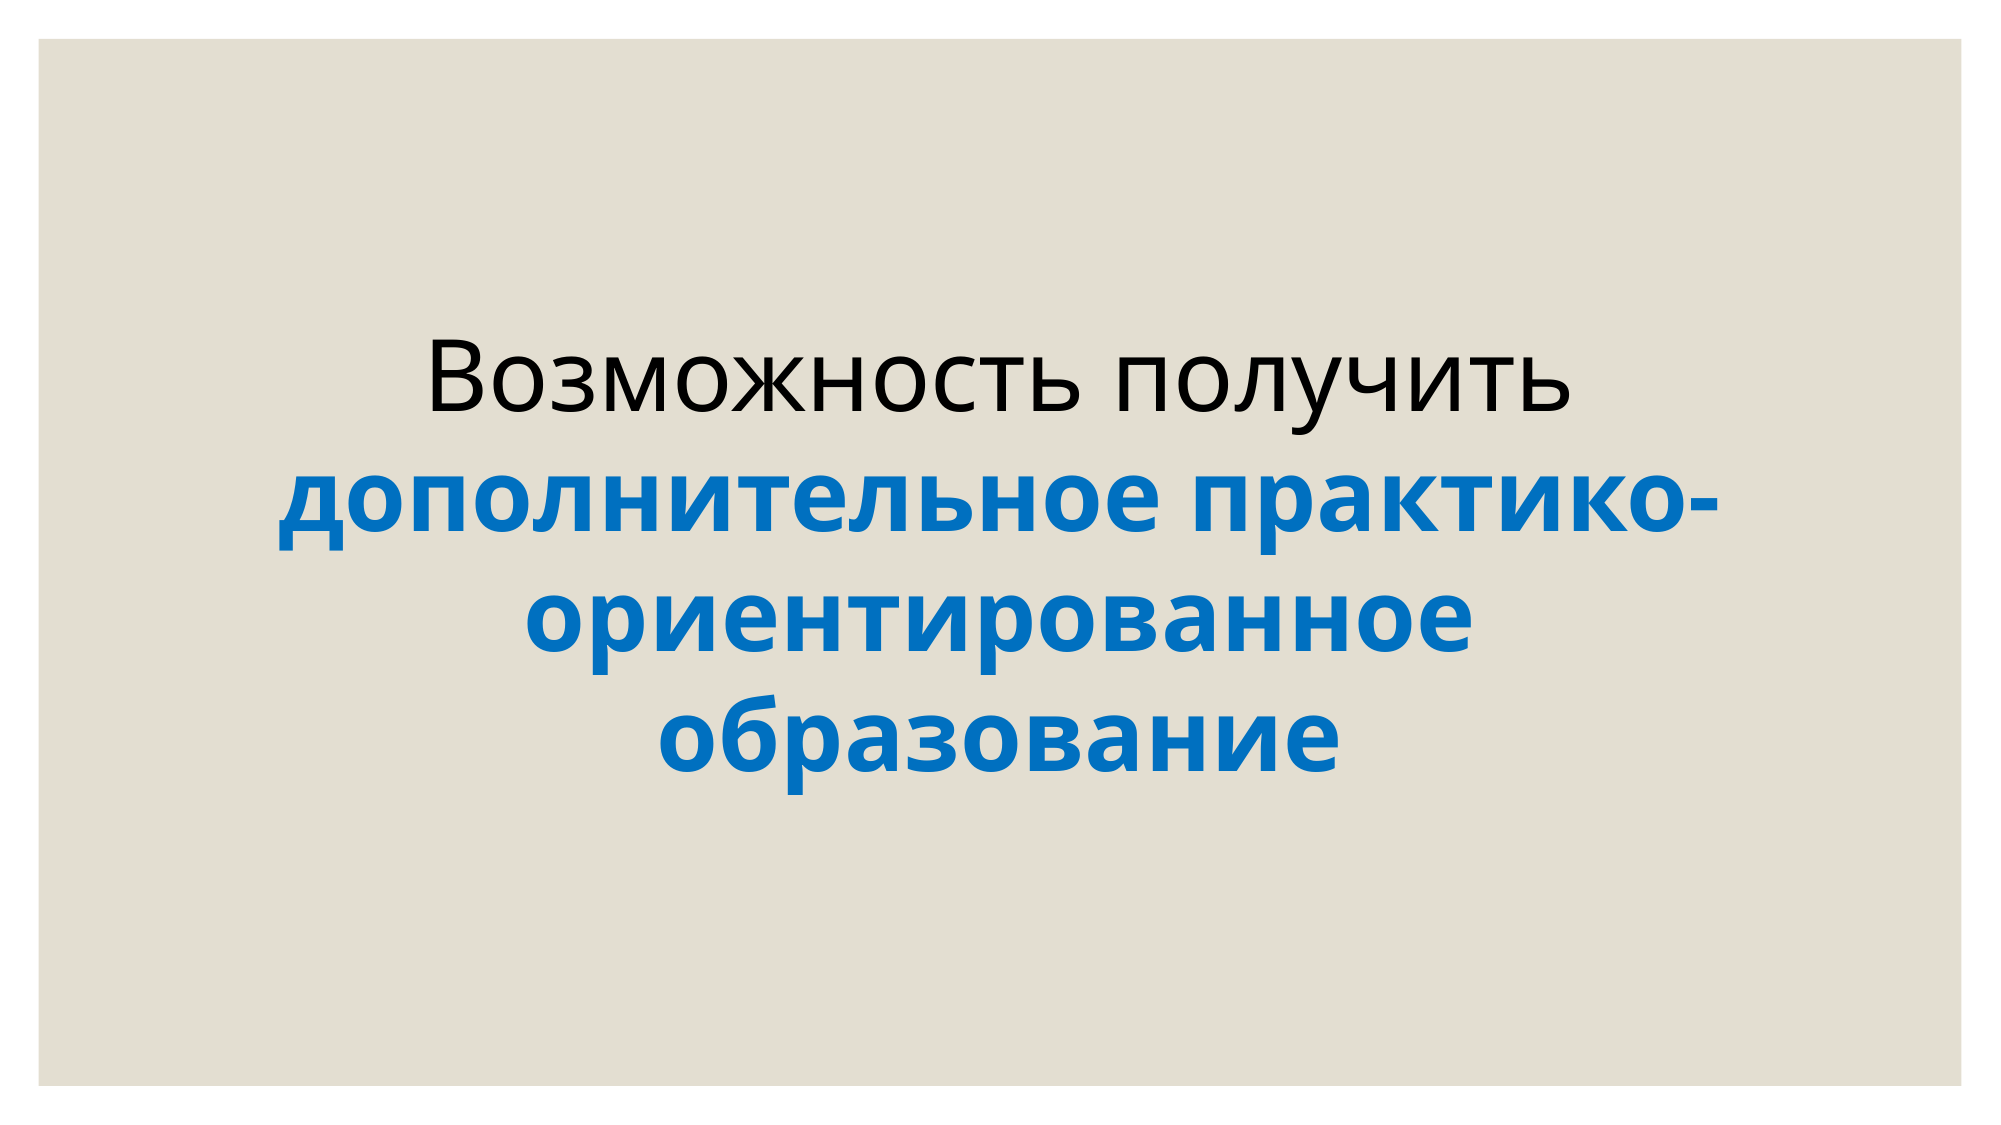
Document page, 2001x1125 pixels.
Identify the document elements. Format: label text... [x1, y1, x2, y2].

list Возможность получить дополнительное практико-ориентированное образование [174, 303, 1825, 845]
